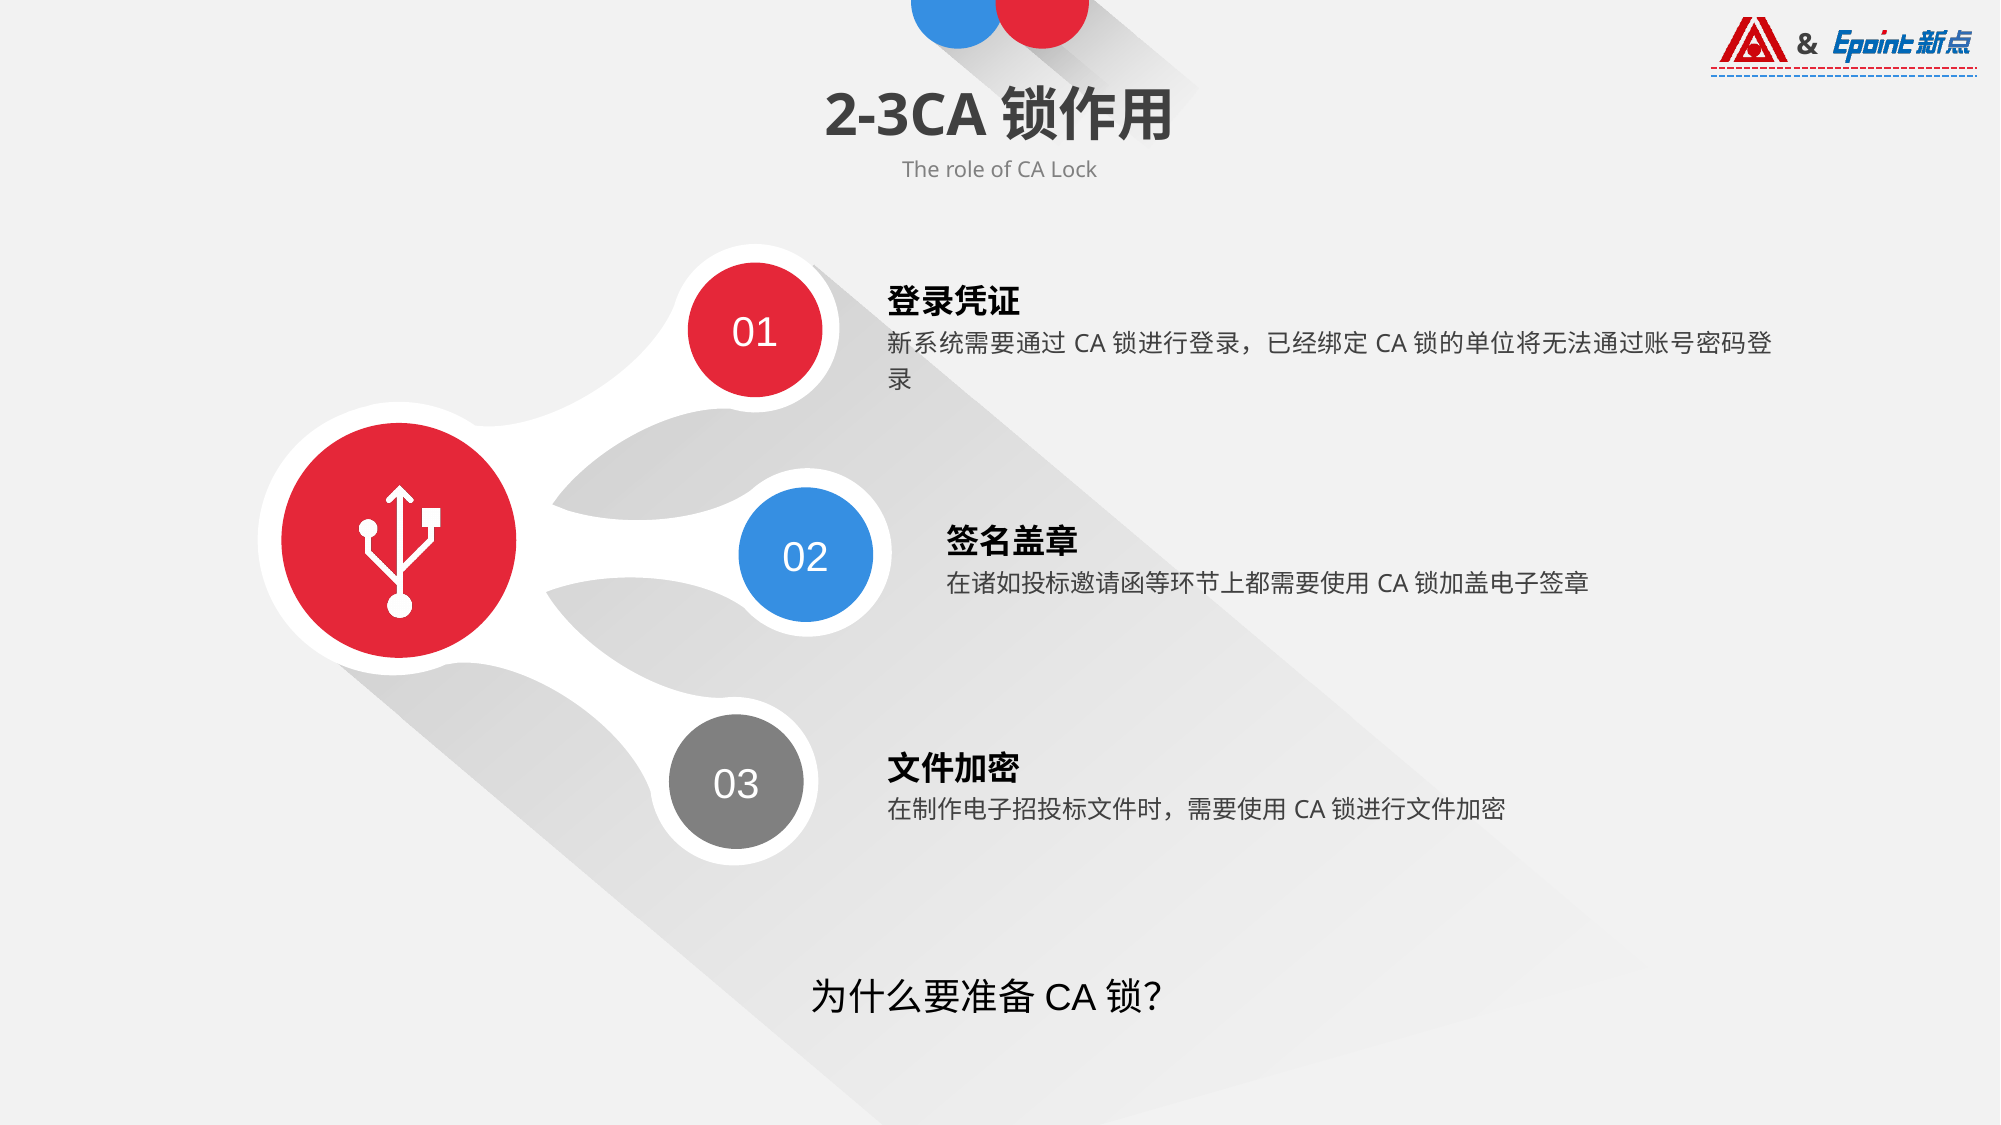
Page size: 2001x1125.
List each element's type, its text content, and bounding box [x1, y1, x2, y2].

text_box [256, 242, 893, 867]
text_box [931, 504, 1846, 603]
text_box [873, 265, 1788, 363]
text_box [1710, 17, 1978, 76]
text_box 02 [737, 486, 875, 624]
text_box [873, 731, 1788, 829]
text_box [599, 0, 1401, 187]
text_box [337, 263, 1650, 1125]
text_box [280, 421, 518, 659]
picture [324, 478, 475, 629]
text_box 01 [686, 261, 824, 399]
text_box 为什么要准备CA锁？ [795, 965, 1196, 1026]
text_box 03 [667, 713, 805, 851]
